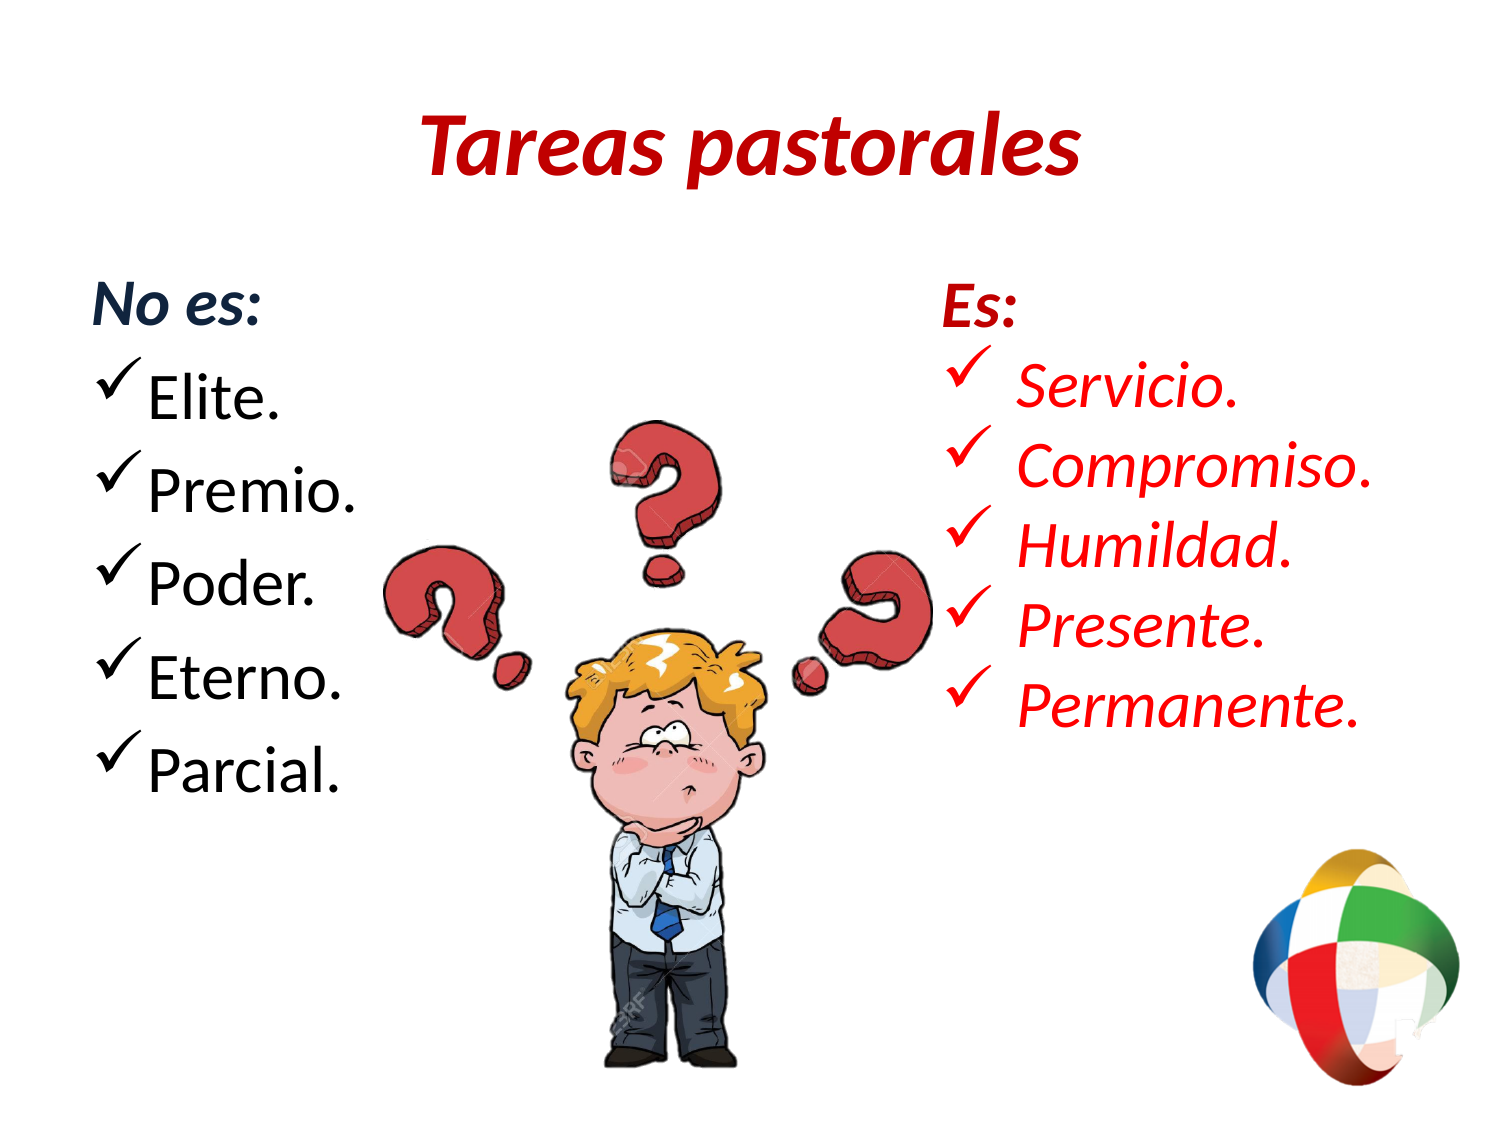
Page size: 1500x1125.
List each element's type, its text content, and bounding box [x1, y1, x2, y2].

title Tareas pastorales [75, 45, 1425, 233]
list No es: Elite. Premio. Poder. Eterno. Parcial. [76, 211, 528, 955]
picture [383, 420, 933, 1070]
picture [1234, 833, 1467, 1098]
text_box Es: Servicio. Compromiso. Humildad. Presente. Permanente. [927, 253, 1459, 828]
